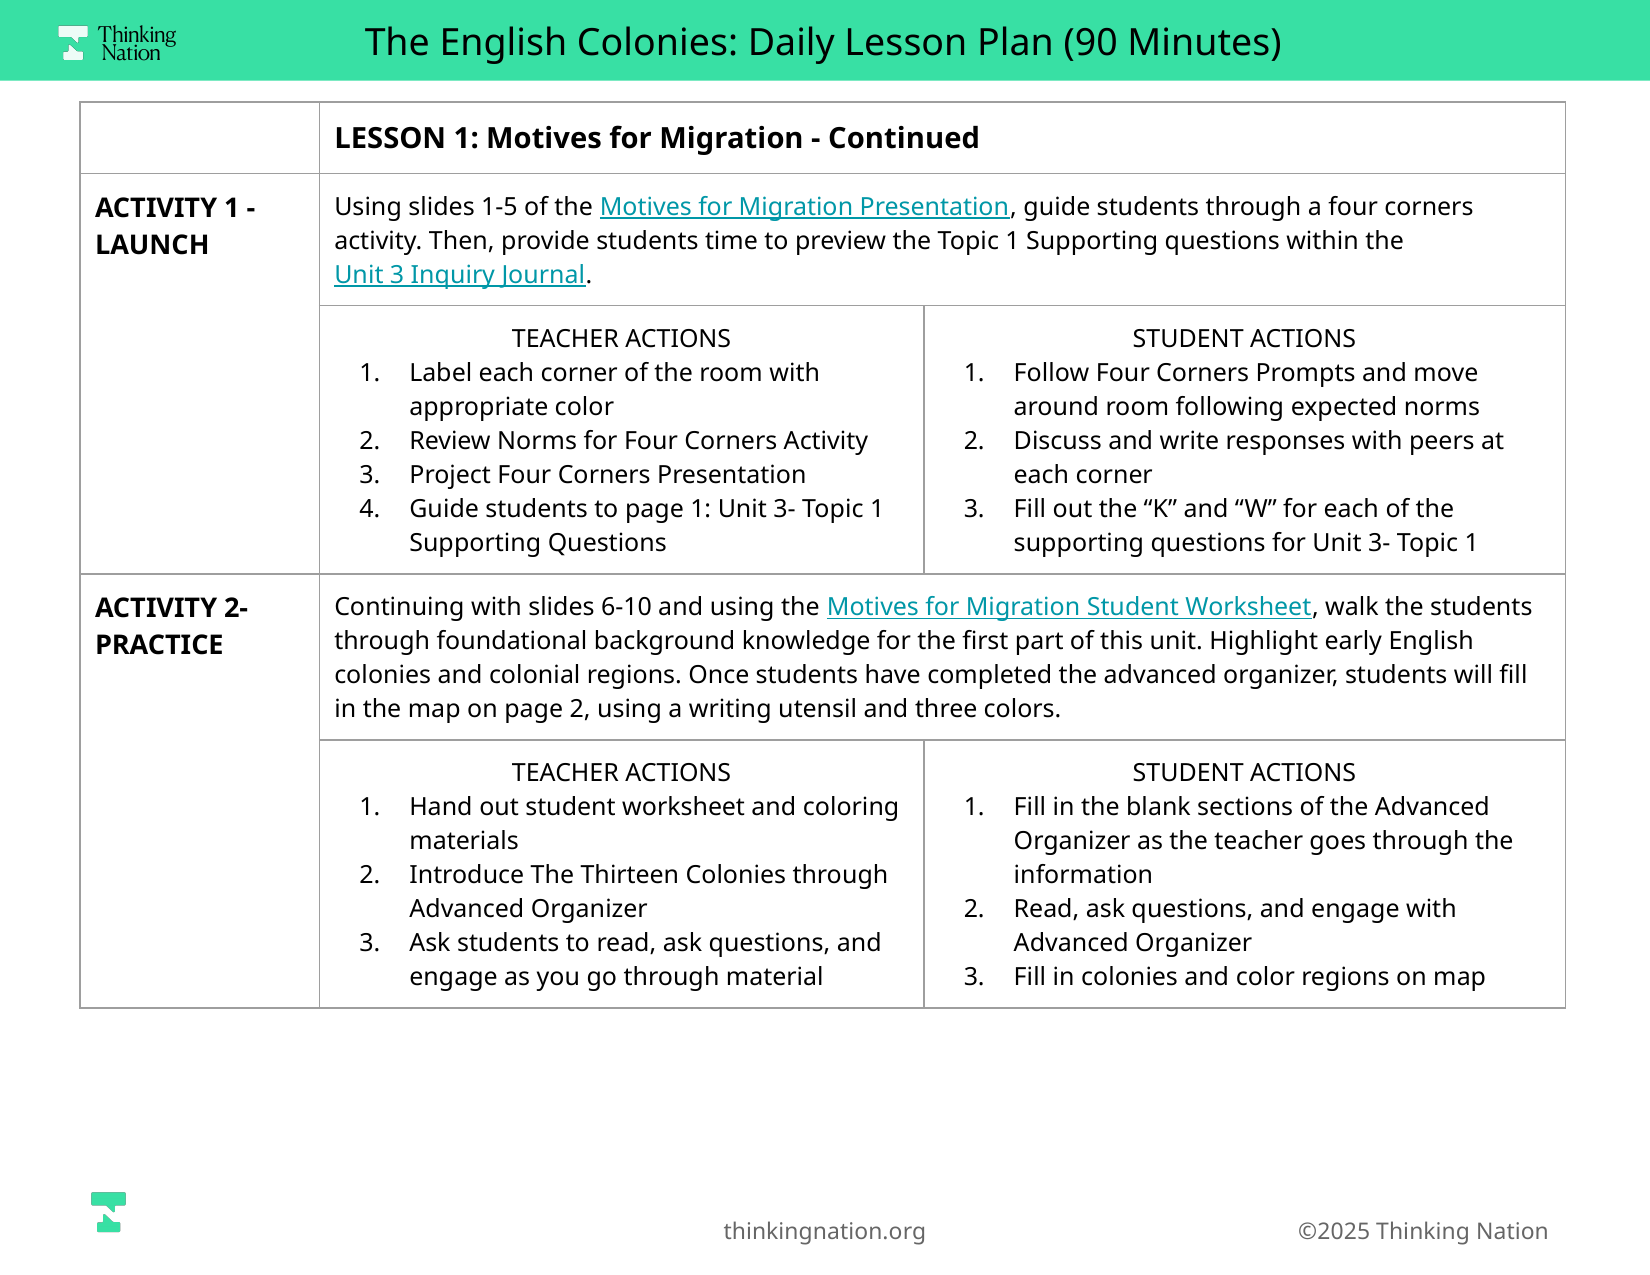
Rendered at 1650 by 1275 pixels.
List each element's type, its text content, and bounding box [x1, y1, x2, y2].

table_cell ACTIVITY 1 - LAUNCH [81, 174, 319, 573]
picture [45, 14, 180, 71]
table_cell Continuing with slides 6-10 and using the Motives for Migration Student Worksheet, walk the students through foundational background knowledge for the first part of this unit. Highlight early English colonies and colonial regions. Once students have completed the advanced organizer, students will fill in the map on page 2, using a writing utensil and three colors. [320, 575, 1565, 739]
table_cell STUDENT ACTIONS Follow Four Corners Prompts and move around room following expected norms Discuss and write responses with peers at each corner Fill out the “K” and “W” for each of the supporting questions for Unit 3- Topic 1 [925, 306, 1565, 573]
table_cell TEACHER ACTIONS Hand out student worksheet and coloring materials Introduce The Thirteen Colonies through Advanced Organizer Ask students to read, ask questions, and engage as you go through material [320, 741, 923, 1007]
table_cell TEACHER ACTIONS Label each corner of the room with appropriate color Review Norms for Four Corners Activity Project Four Corners Presentation Guide students to page 1: Unit 3- Topic 1 Supporting Questions [320, 306, 923, 573]
text_box thinkingnation.org [629, 1200, 1021, 1240]
table_header [81, 103, 319, 173]
table_cell STUDENT ACTIONS Fill in the blank sections of the Advanced Organizer as the teacher goes through the information Read, ask questions, and engage with Advanced Organizer Fill in colonies and color regions on map [925, 741, 1565, 1007]
table_cell ACTIVITY 2- PRACTICE [81, 575, 319, 1007]
table_header LESSON 1: Motives for Migration - Continued [320, 103, 1565, 173]
text_box ©2025 Thinking Nation [1174, 1200, 1566, 1240]
table_cell Using slides 1-5 of the Motives for Migration Presentation, guide students through a four corners activity. Then, provide students time to preview the Topic 1 Supporting questions within the Unit 3 Inquiry Journal. [320, 174, 1565, 305]
text_box The English Colonies: Daily Lesson Plan (90 Minutes) [0, 0, 1650, 81]
picture [80, 1184, 136, 1240]
